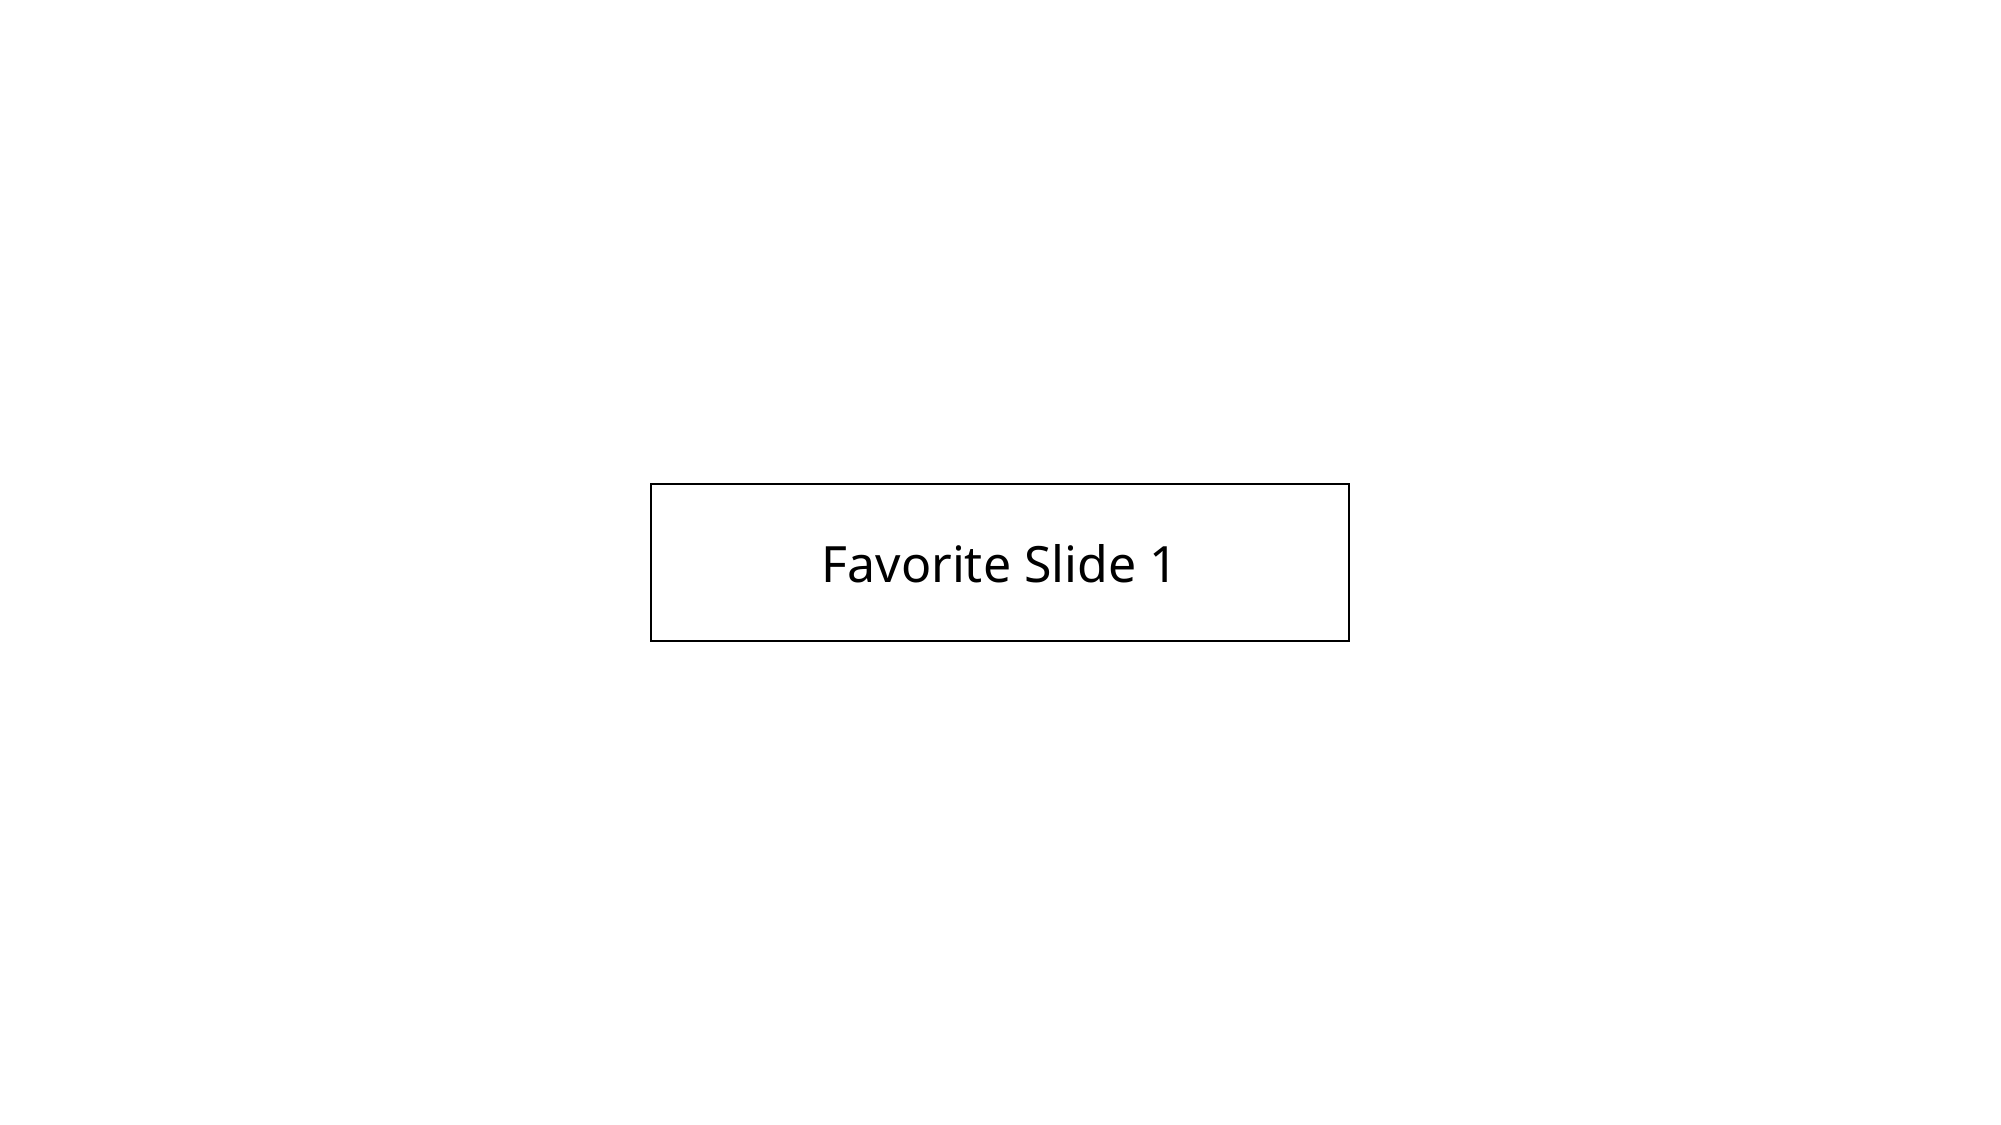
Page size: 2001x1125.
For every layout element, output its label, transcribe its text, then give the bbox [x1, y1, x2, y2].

text_box Favorite Slide 1 [650, 483, 1350, 642]
